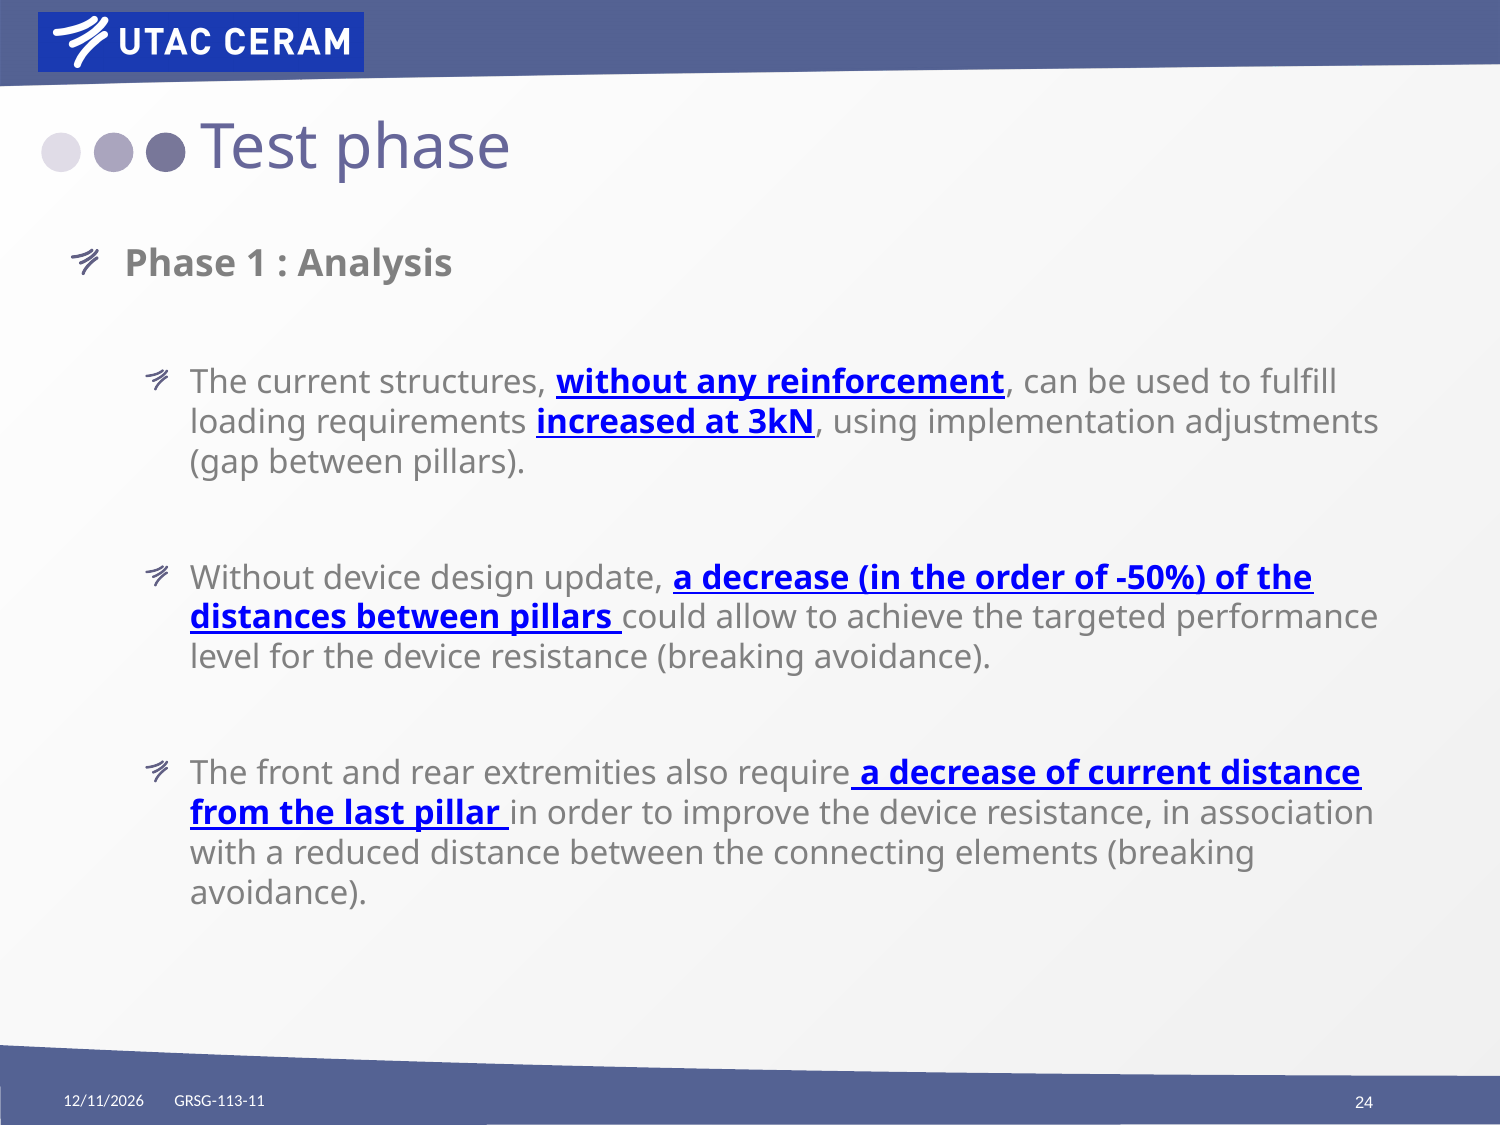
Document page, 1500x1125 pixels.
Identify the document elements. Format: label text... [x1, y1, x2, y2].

title Test phase [185, 90, 1446, 197]
picture [143, 759, 170, 784]
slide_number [0, 1069, 159, 1125]
picture [143, 564, 170, 588]
picture [68, 247, 101, 277]
picture [0, 0, 1500, 87]
footer GRSG-113-11 [159, 1069, 999, 1125]
picture [143, 368, 170, 392]
list Phase 1 : Analysis The current structures, without any reinforcement, can be used to fulfill loading requirements increased at 3kN, using implementation adjustments (gap between pillars). Without device design update, a decrease (in the order of -50%) of the distances between pillars could allow to achieve the targeted performance level for the device resistance (breaking avoidance). The front and rear extremities also require a decrease of current distance from the last pillar in order to improve the device resistance, in association with a reduced distance between the connecting elements (breaking avoidance). [53, 231, 1436, 1035]
